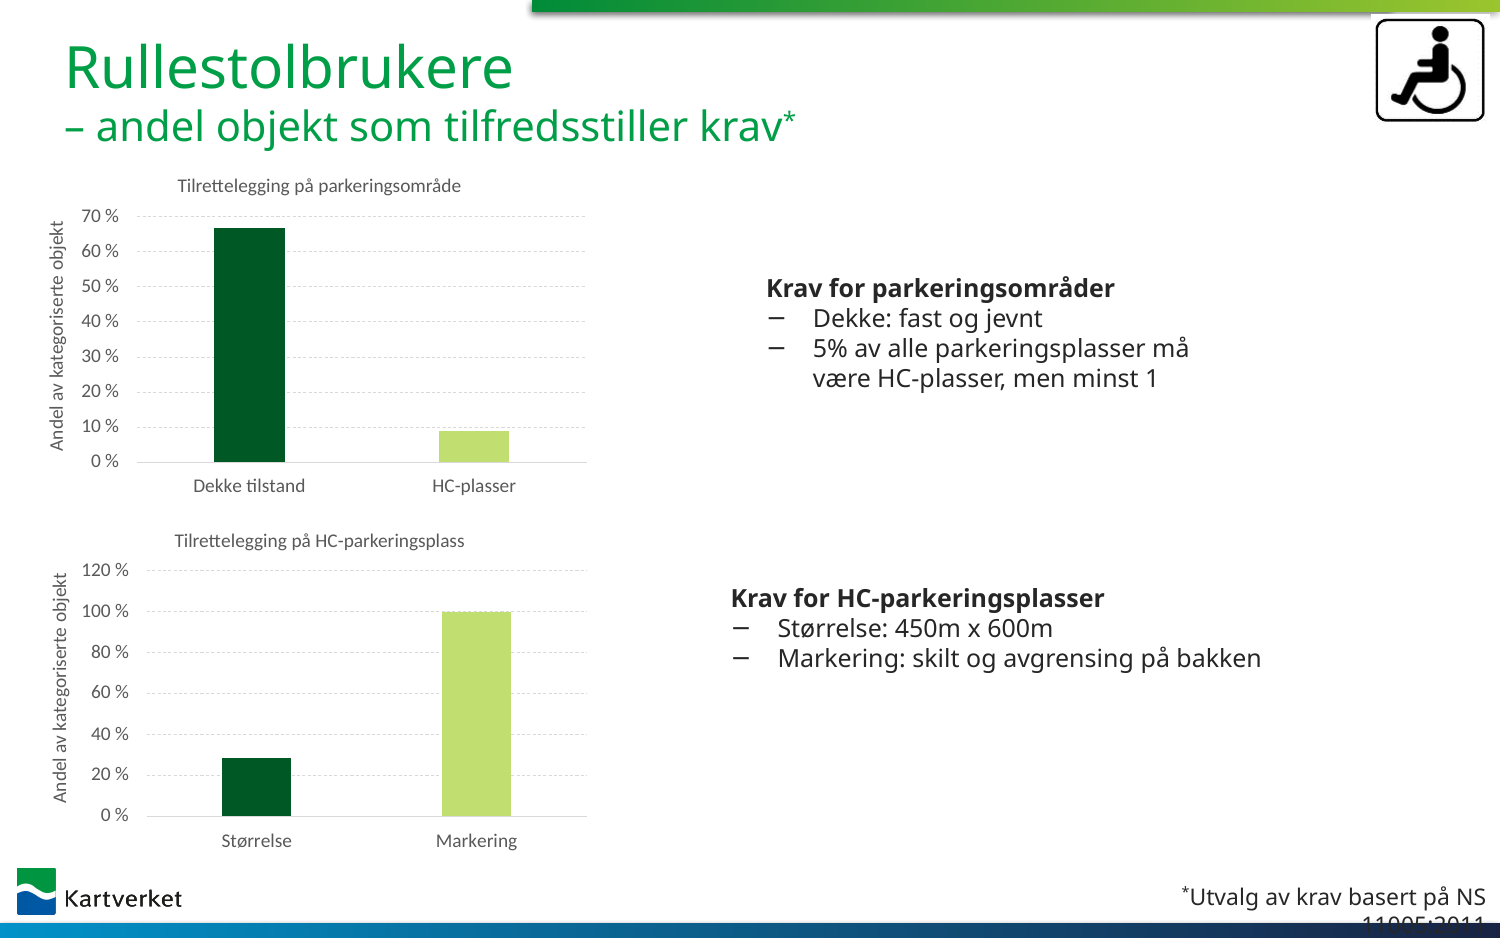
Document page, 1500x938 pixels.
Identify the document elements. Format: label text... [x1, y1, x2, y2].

picture [41, 520, 598, 859]
picture [41, 166, 598, 505]
text_box Krav for HC-parkeringsplasser Størrelse: 450m x 600m Markering: skilt og avgrensing på bakken [715, 574, 1278, 680]
picture [1371, 13, 1491, 127]
text_box *Utvalg av krav basert på NS 11005:2011 [1068, 873, 1500, 938]
text_box Rullestolbrukere – andel objekt som tilfredsstiller krav* [49, 23, 1431, 158]
text_box Krav for parkeringsområder Dekke: fast og jevnt 5% av alle parkeringsplasser må være HC-plasser, men minst 1 [751, 264, 1232, 400]
